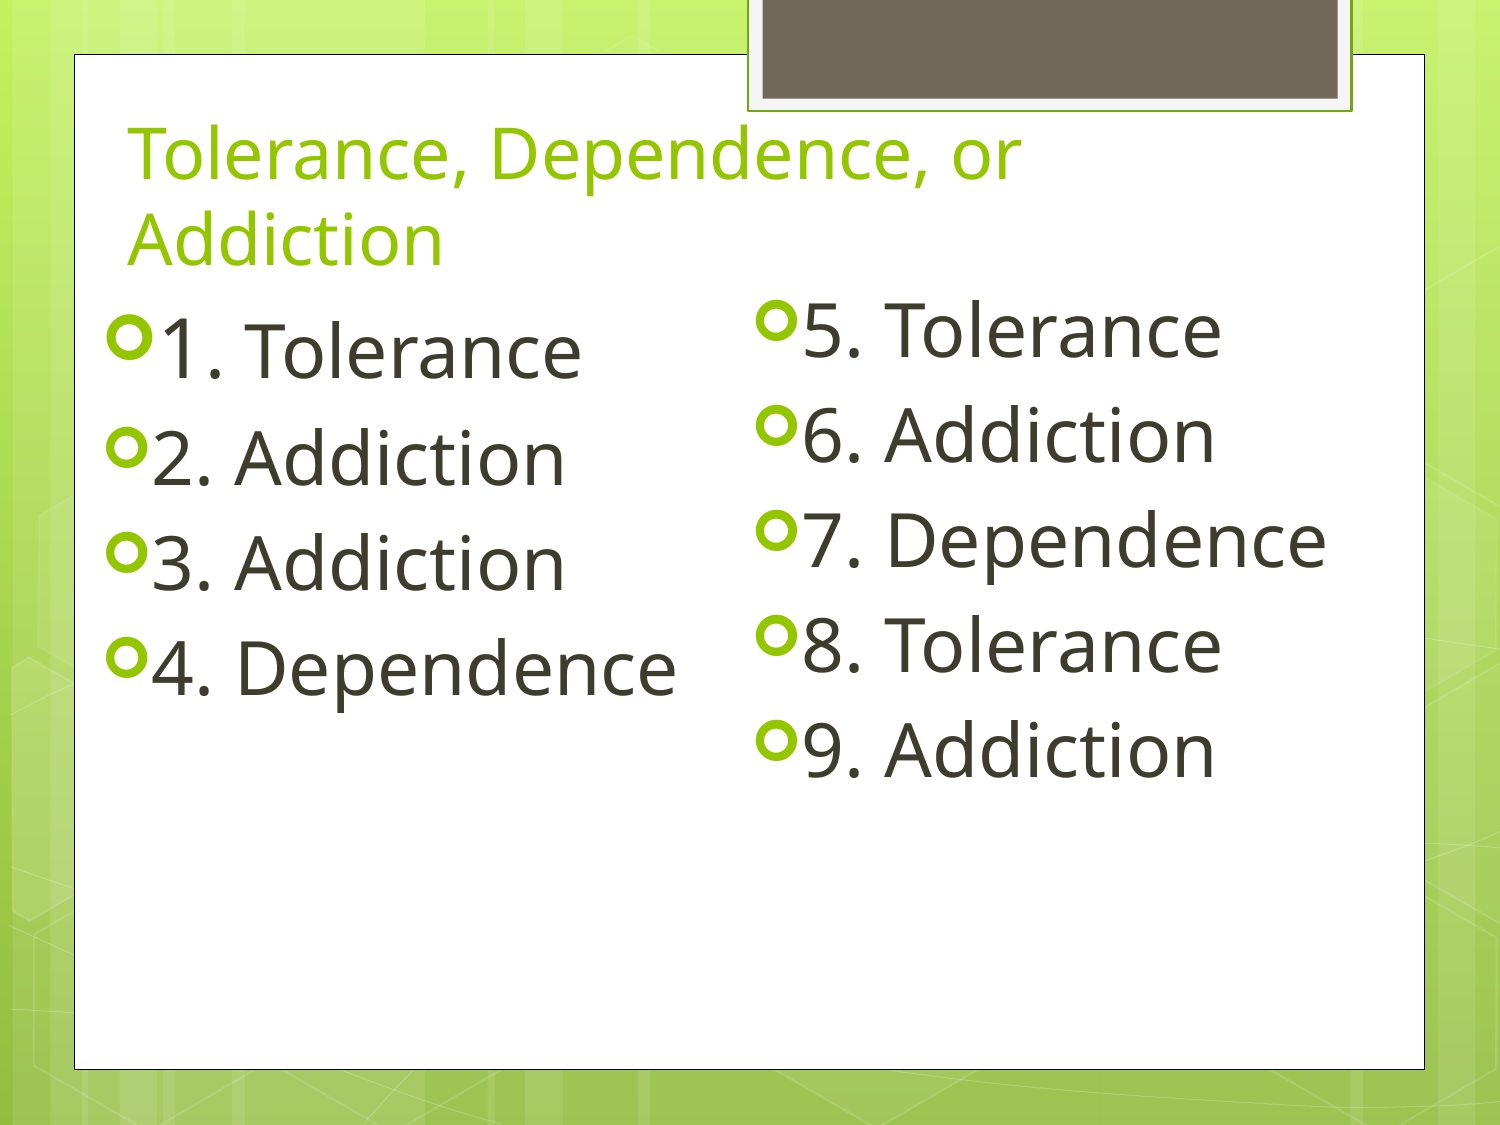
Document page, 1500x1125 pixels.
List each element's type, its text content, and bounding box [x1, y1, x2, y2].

list 1. Tolerance 2. Addiction 3. Addiction 4. Dependence [75, 287, 788, 1088]
title Tolerance, Dependence, or Addiction [112, 99, 1265, 287]
list 5. Tolerance 6. Addiction 7. Dependence 8. Tolerance 9. Addiction [725, 275, 1425, 1018]
